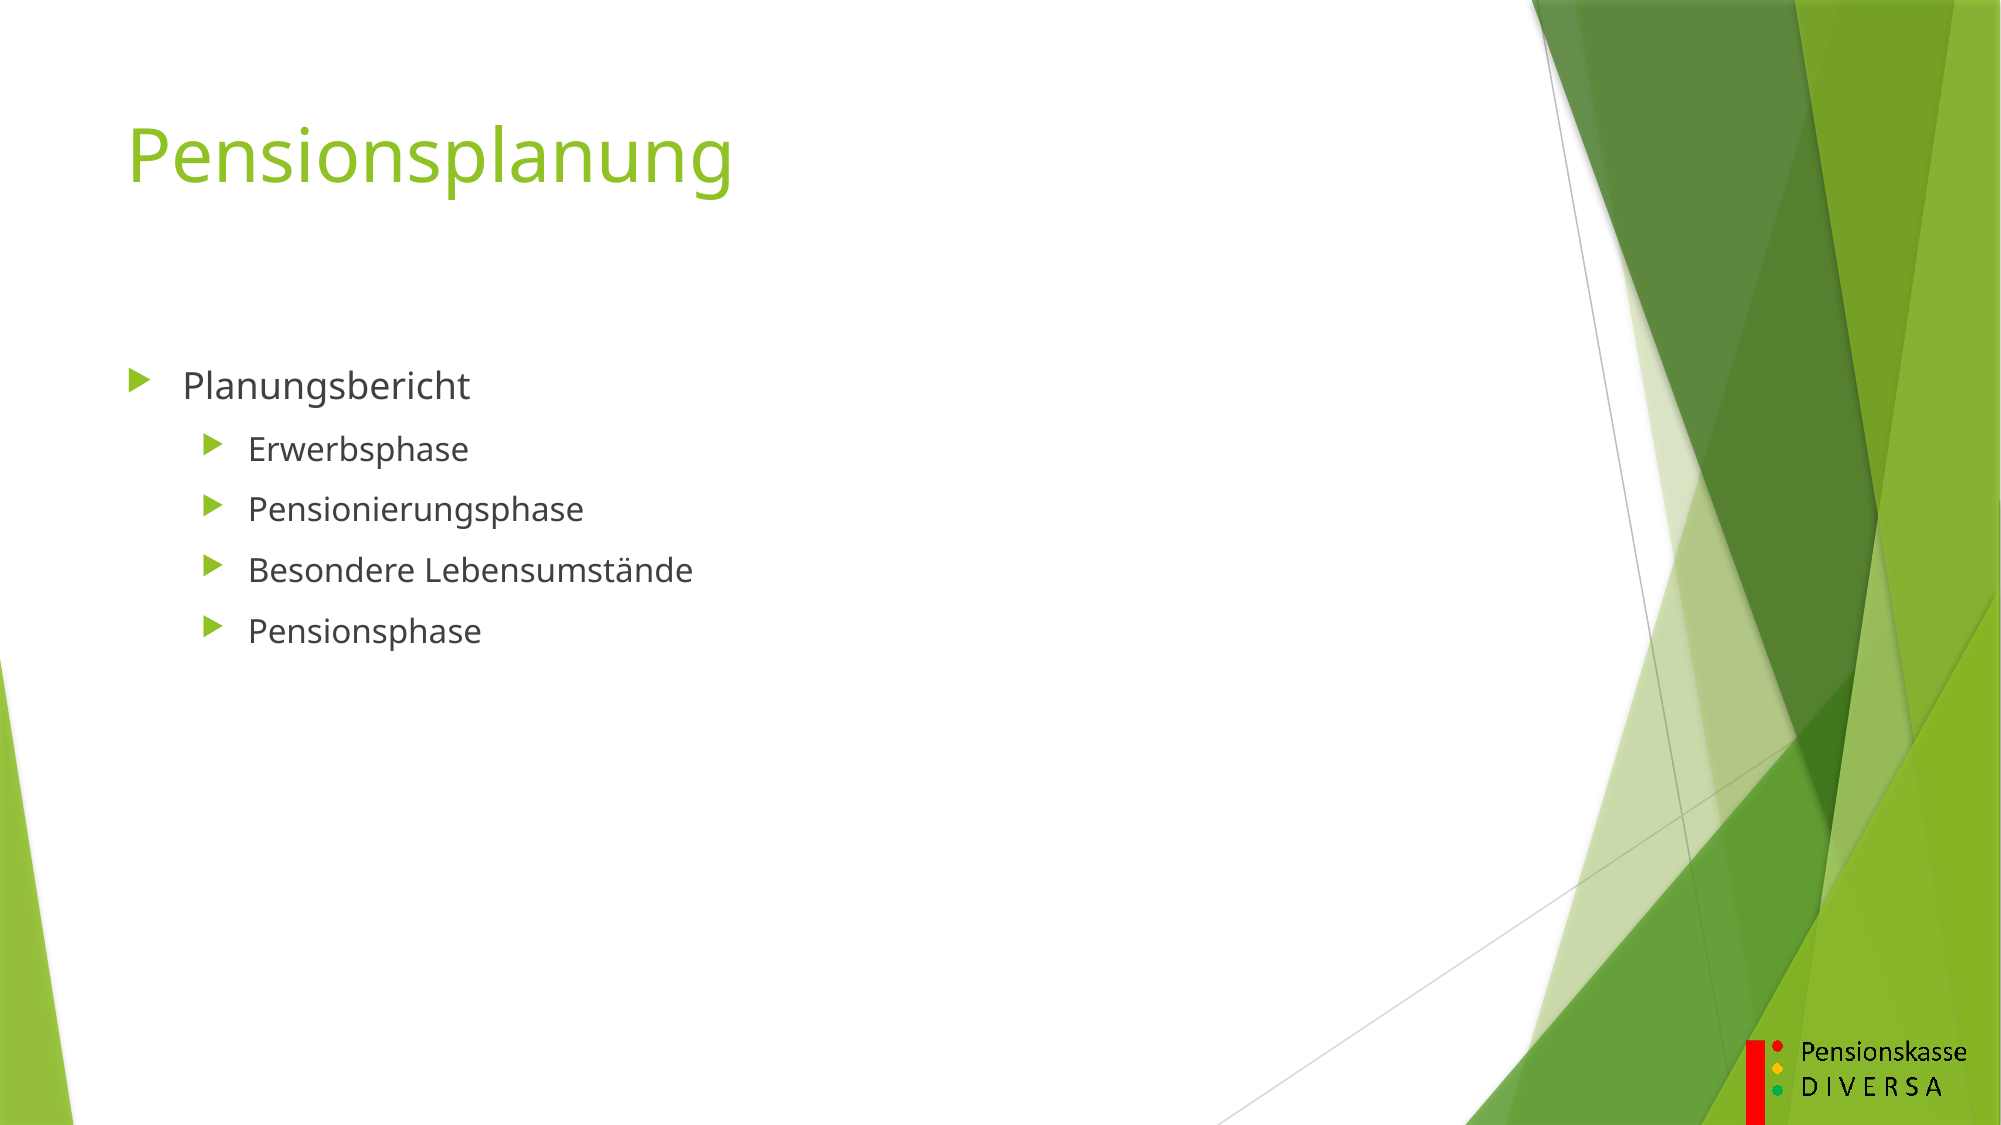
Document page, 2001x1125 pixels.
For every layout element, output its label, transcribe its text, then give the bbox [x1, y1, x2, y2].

title Pensionsplanung [111, 99, 1522, 317]
picture [1746, 1023, 2001, 1125]
list Planungsbericht Erwerbsphase Pensionierungsphase Besondere Lebensumstände Pensionsphase [111, 354, 1522, 992]
